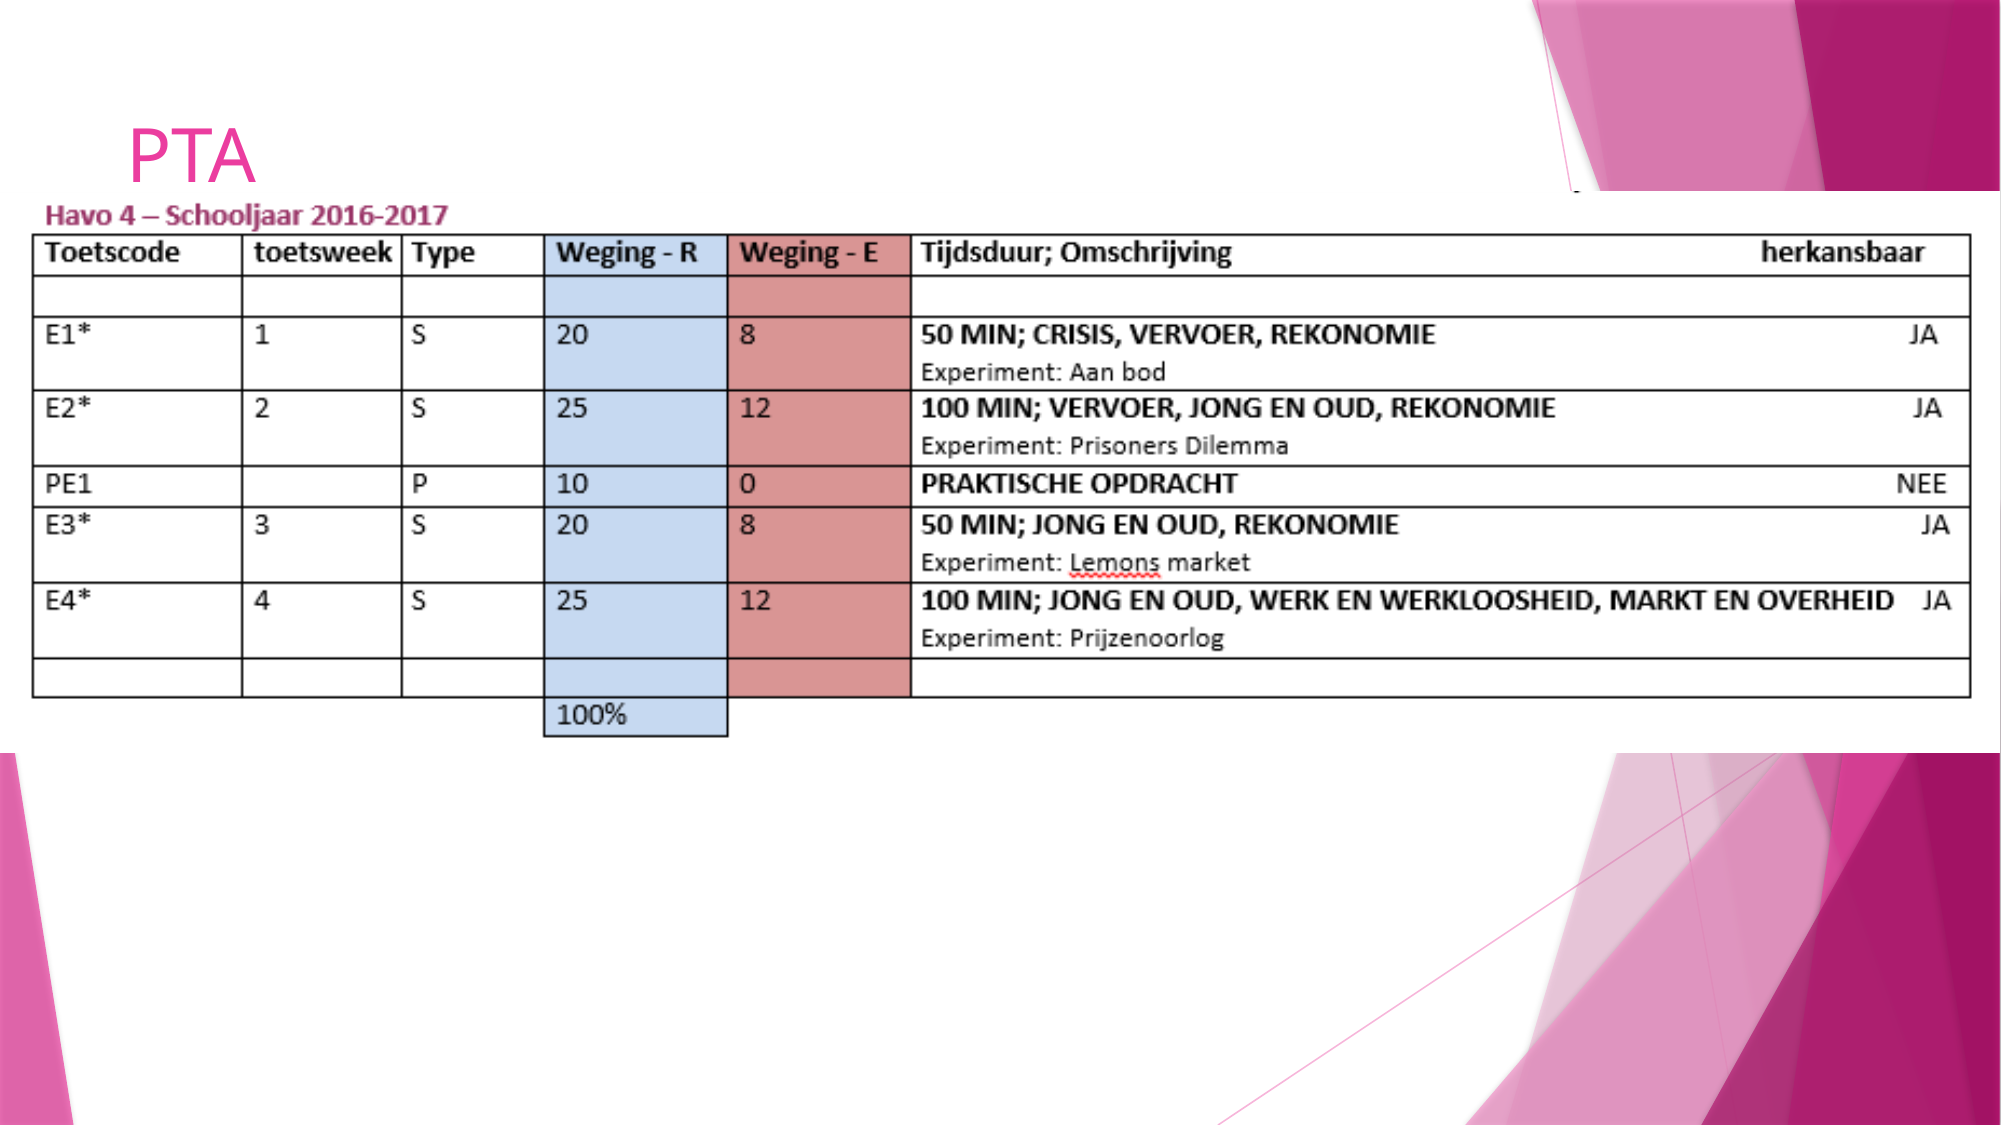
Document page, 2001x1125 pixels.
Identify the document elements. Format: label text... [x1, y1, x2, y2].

picture [0, 191, 2000, 754]
title PTA [111, 99, 1522, 189]
